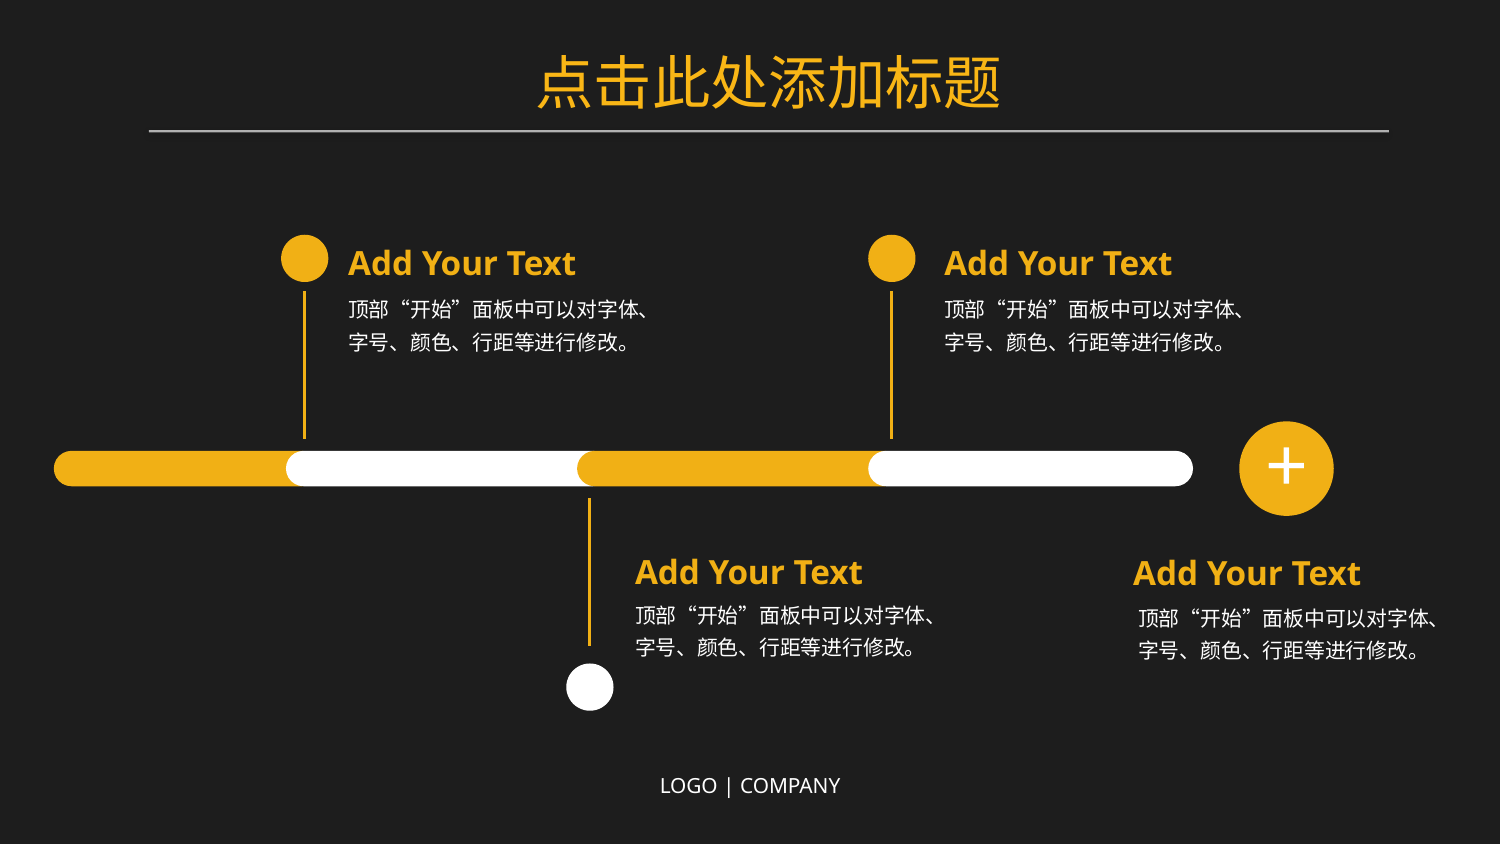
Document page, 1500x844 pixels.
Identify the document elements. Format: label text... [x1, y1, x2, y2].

text_box [866, 232, 918, 285]
text_box [283, 448, 592, 489]
text_box Add Your Text [620, 544, 939, 587]
text_box [575, 448, 883, 489]
text_box 顶部“开始”面板中可以对字体、字号、颜色、行距等进行修改。 [929, 281, 1258, 362]
text_box 顶部“开始”面板中可以对字体、字号、颜色、行距等进行修改。 [620, 587, 949, 668]
text_box 点击此处添加标题 [513, 38, 1025, 124]
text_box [1239, 419, 1334, 519]
text_box Add Your Text [1088, 545, 1407, 600]
text_box [279, 232, 331, 285]
text_box [51, 448, 301, 489]
text_box 顶部“开始”面板中可以对字体、字号、颜色、行距等进行修改。 [333, 281, 662, 362]
text_box Add Your Text [333, 234, 652, 281]
text_box LOGO | COMPANY [644, 765, 856, 806]
text_box Add Your Text [929, 234, 1248, 281]
text_box [564, 661, 616, 713]
text_box [866, 448, 1196, 489]
text_box 顶部“开始”面板中可以对字体、字号、颜色、行距等进行修改。 [1123, 590, 1452, 671]
